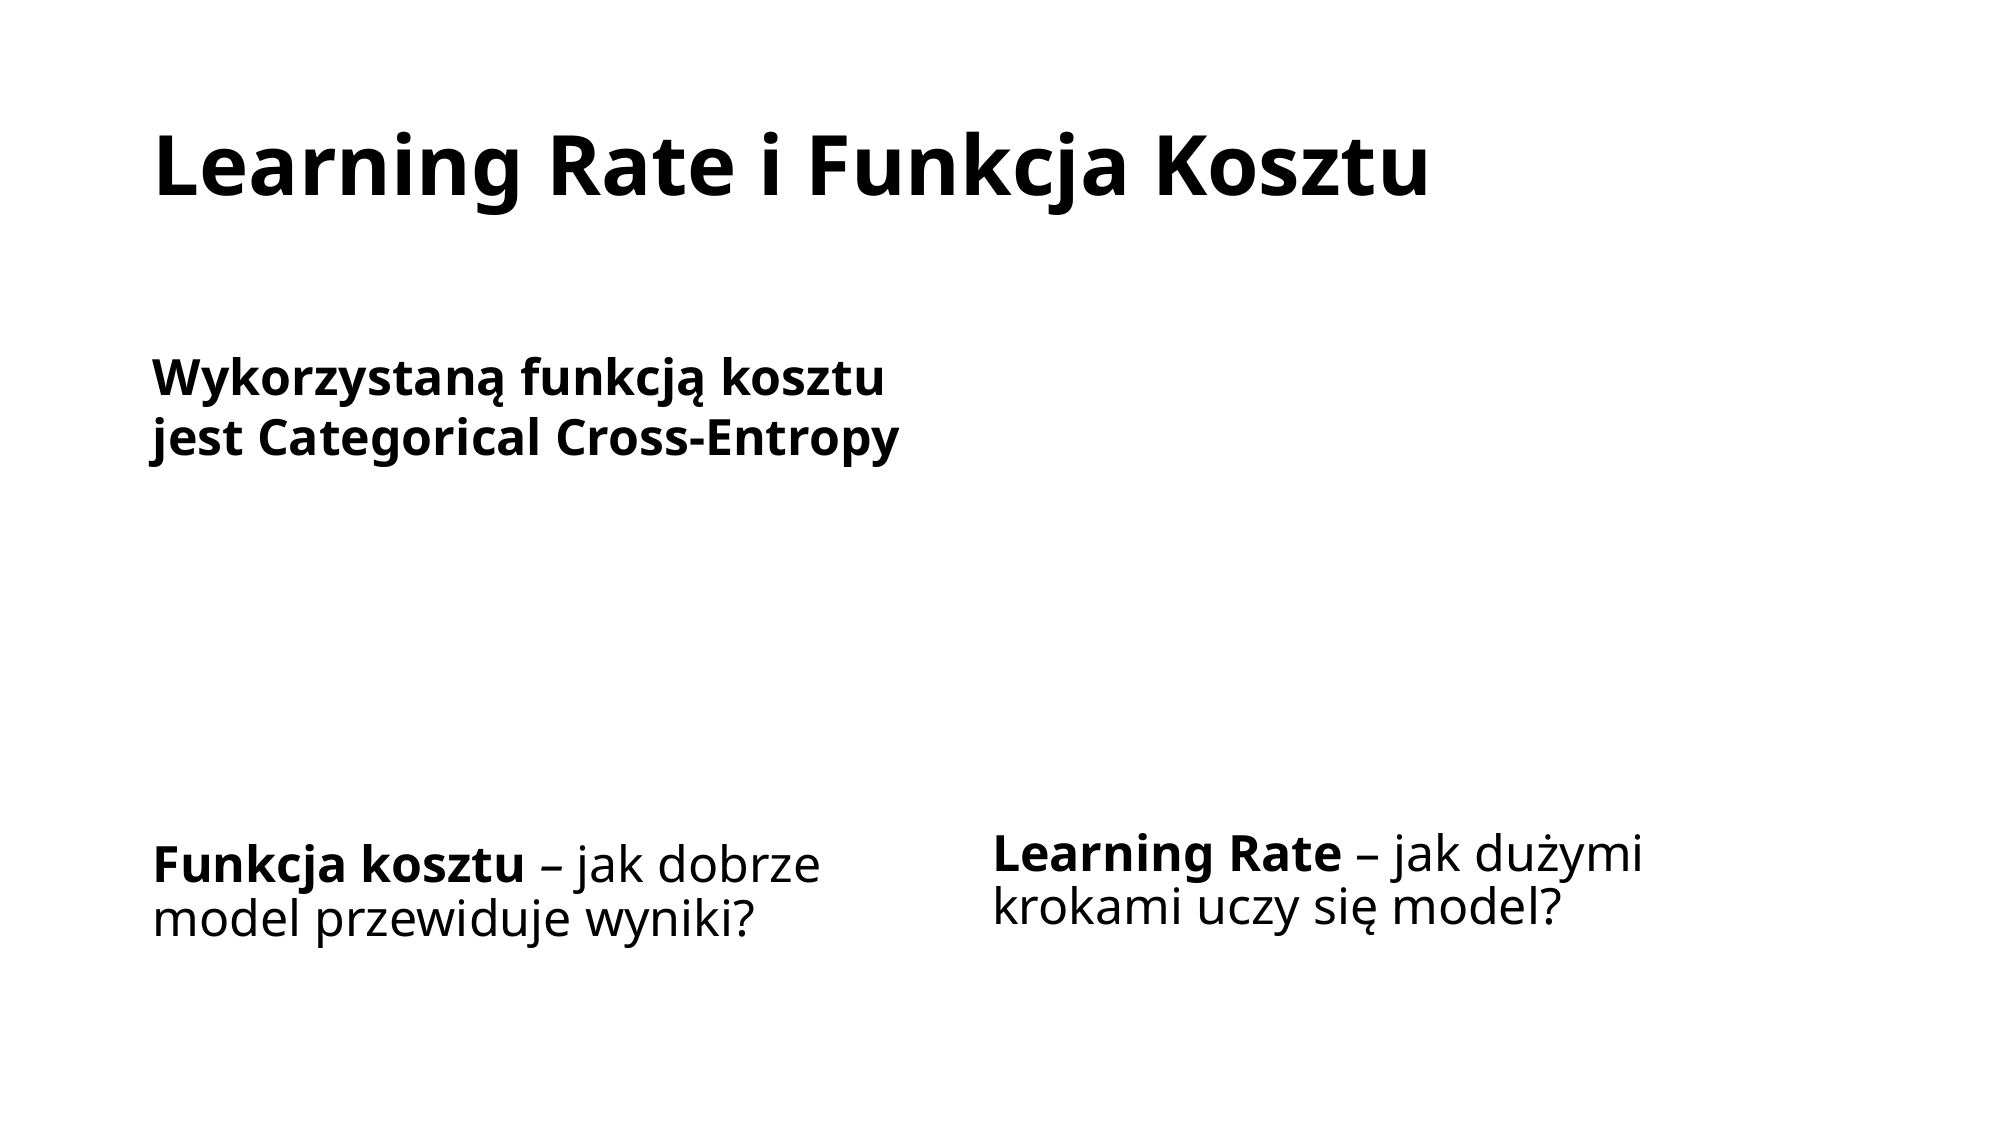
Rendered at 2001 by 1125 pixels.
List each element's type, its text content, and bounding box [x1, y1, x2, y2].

text_box Wykorzystaną funkcją kosztu jest Categorical Cross-Entropy [137, 337, 978, 473]
list Funkcja kosztu – jak dobrze model przewiduje wyniki? [137, 831, 978, 967]
list Learning Rate – jak dużymi krokami uczy się model? [977, 808, 1824, 944]
title Learning Rate i Funkcja Kosztu [137, 59, 1863, 278]
